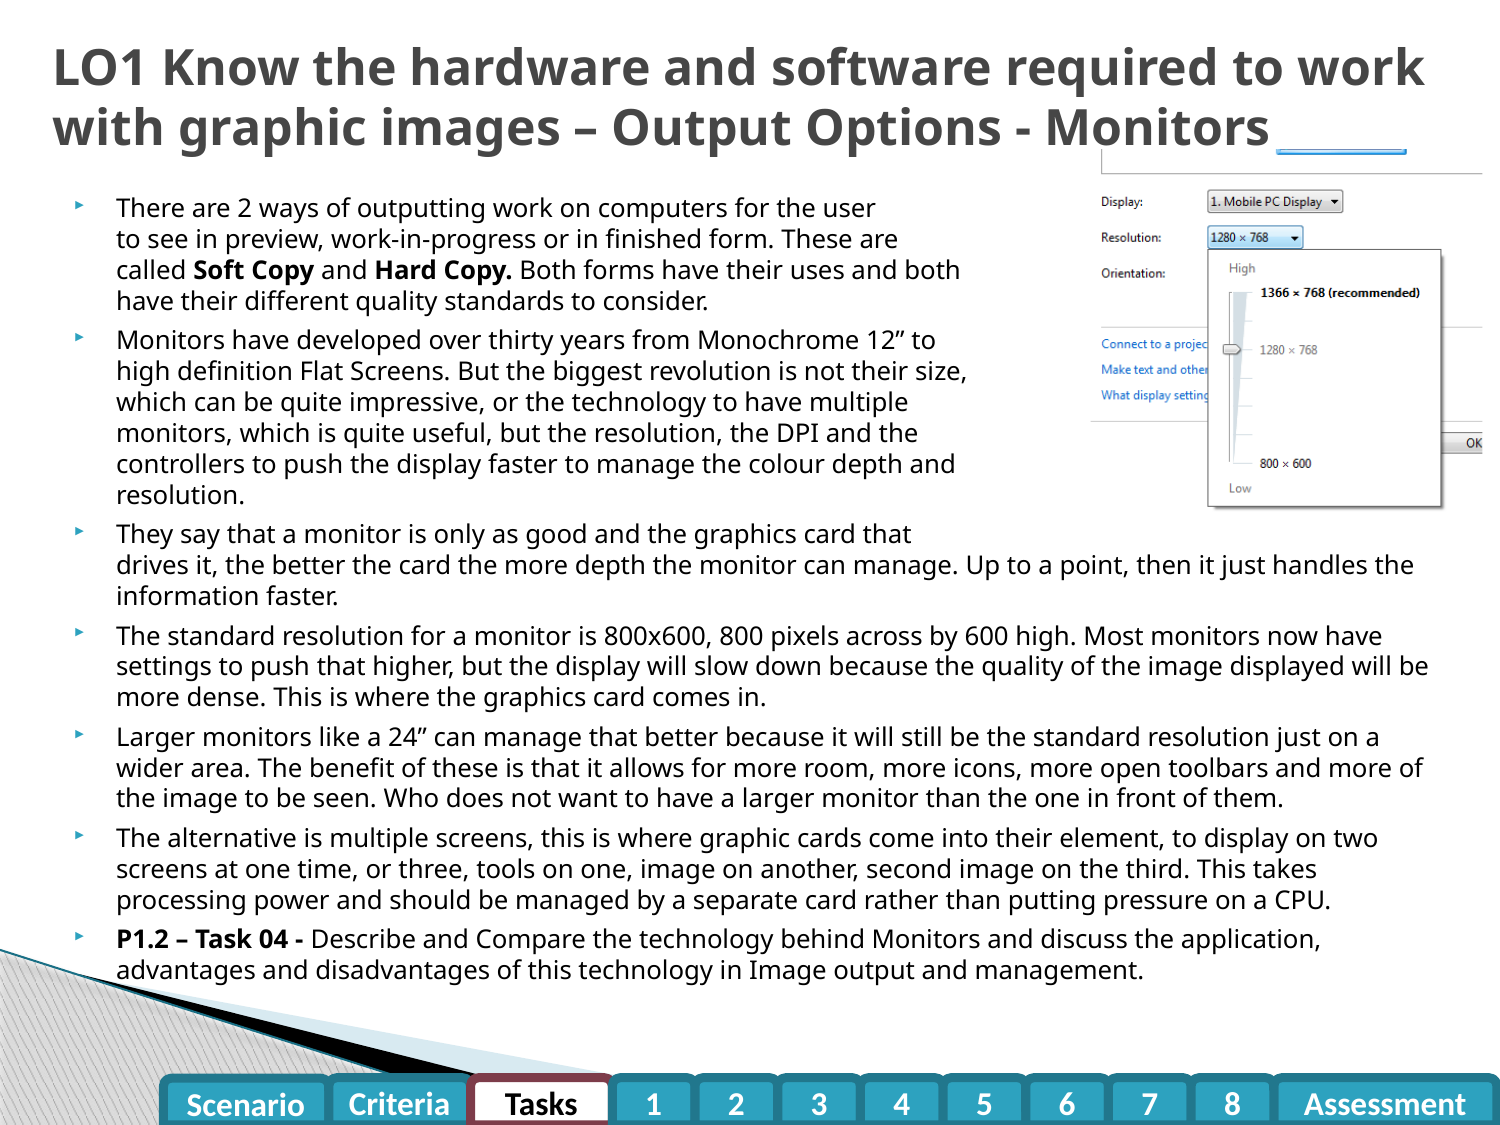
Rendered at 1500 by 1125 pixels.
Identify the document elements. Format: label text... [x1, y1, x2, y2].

text_box Assessment [1274, 1073, 1500, 1125]
title LO1 Know the hardware and software required to work with graphic images – Output Options - Monitors [37, 19, 1471, 173]
text_box 5 [938, 1073, 1026, 1125]
text_box 6 [1021, 1073, 1108, 1125]
text_box Criteria [324, 1073, 470, 1125]
text_box 1 [607, 1073, 695, 1125]
text_box 2 [690, 1073, 778, 1125]
text_box Scenario [158, 1073, 328, 1125]
text_box 7 [1103, 1073, 1191, 1125]
list There are 2 ways of outputting work on computers for the user to see in preview, work-in-progress or in finished form. These are called Soft Copy and Hard Copy. Both forms have their uses and both have their different quality standards to consider. Monitors have developed over thirty years from Monochrome 12” to high definition Flat Screens. But the biggest revolution is not their size, which can be quite impressive, or the technology to have multiple monitors, which is quite useful, but the resolution, the DPI and the controllers to push the display faster to manage the colour depth and resolution. They say that a monitor is only as good and the graphics card that drives it, the better the card the more depth the monitor can manage. Up to a point, then it just handles the information faster. The standard resolution for a monitor is 800x600, 800 pixels across by 600 high. Most monitors now have settings to push that higher, but the display will slow down because the quality of the image displayed will be more dense. This is where the graphics card comes in. Larger monitors like a 24” can manage that better because it will still be the standard resolution just on a wider area. The benefit of these is that it allows for more room, more icons, more open toolbars and more of the image to be seen. Who does not want to have a larger monitor than the one in front of them. The alternative is multiple screens, this is where graphic cards come into their element, to display on two screens at one time, or three, tools on one, image on another, second image on the third. This takes processing power and should be managed by a separate card rather than putting pressure on a CPU. P1.2 – Task 04 - Describe and Compare the technology behind Monitors and discuss the application, advantages and disadvantages of this technology in Image output and management. [41, 184, 1447, 1047]
text_box 3 [773, 1073, 860, 1125]
picture [1090, 148, 1483, 516]
text_box 8 [1186, 1073, 1279, 1125]
text_box 4 [855, 1073, 943, 1125]
text_box Tasks [466, 1073, 612, 1125]
